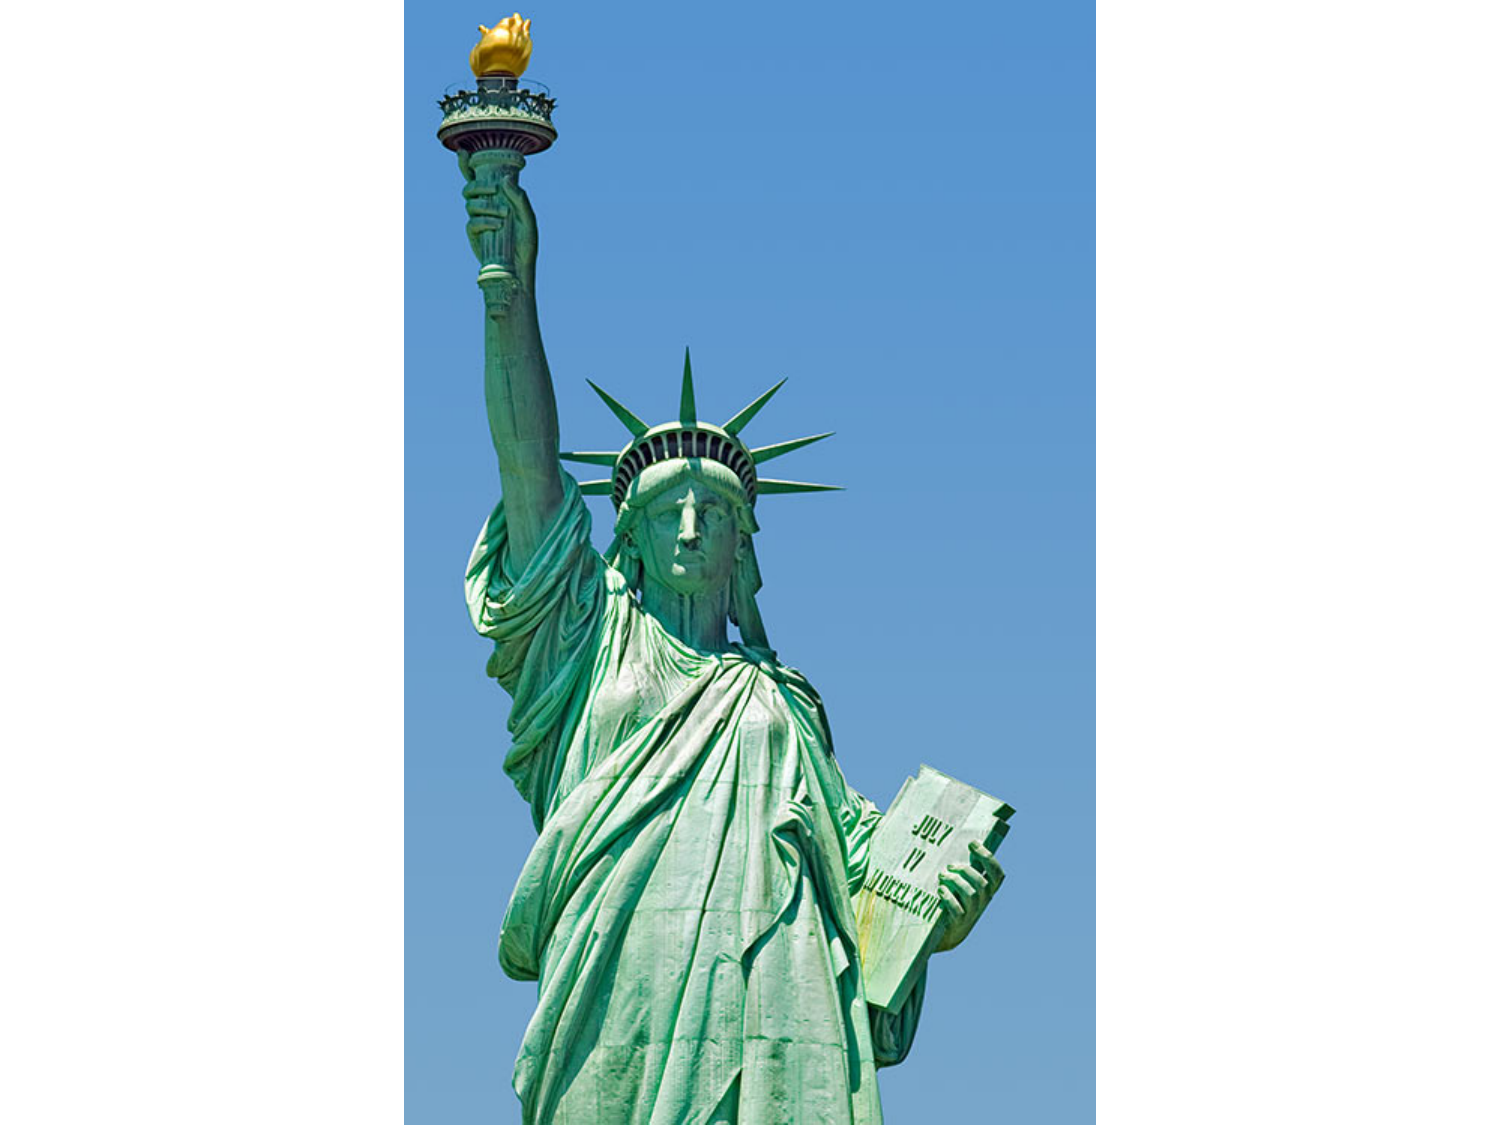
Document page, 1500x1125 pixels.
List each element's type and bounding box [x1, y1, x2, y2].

picture [403, 0, 1096, 1125]
